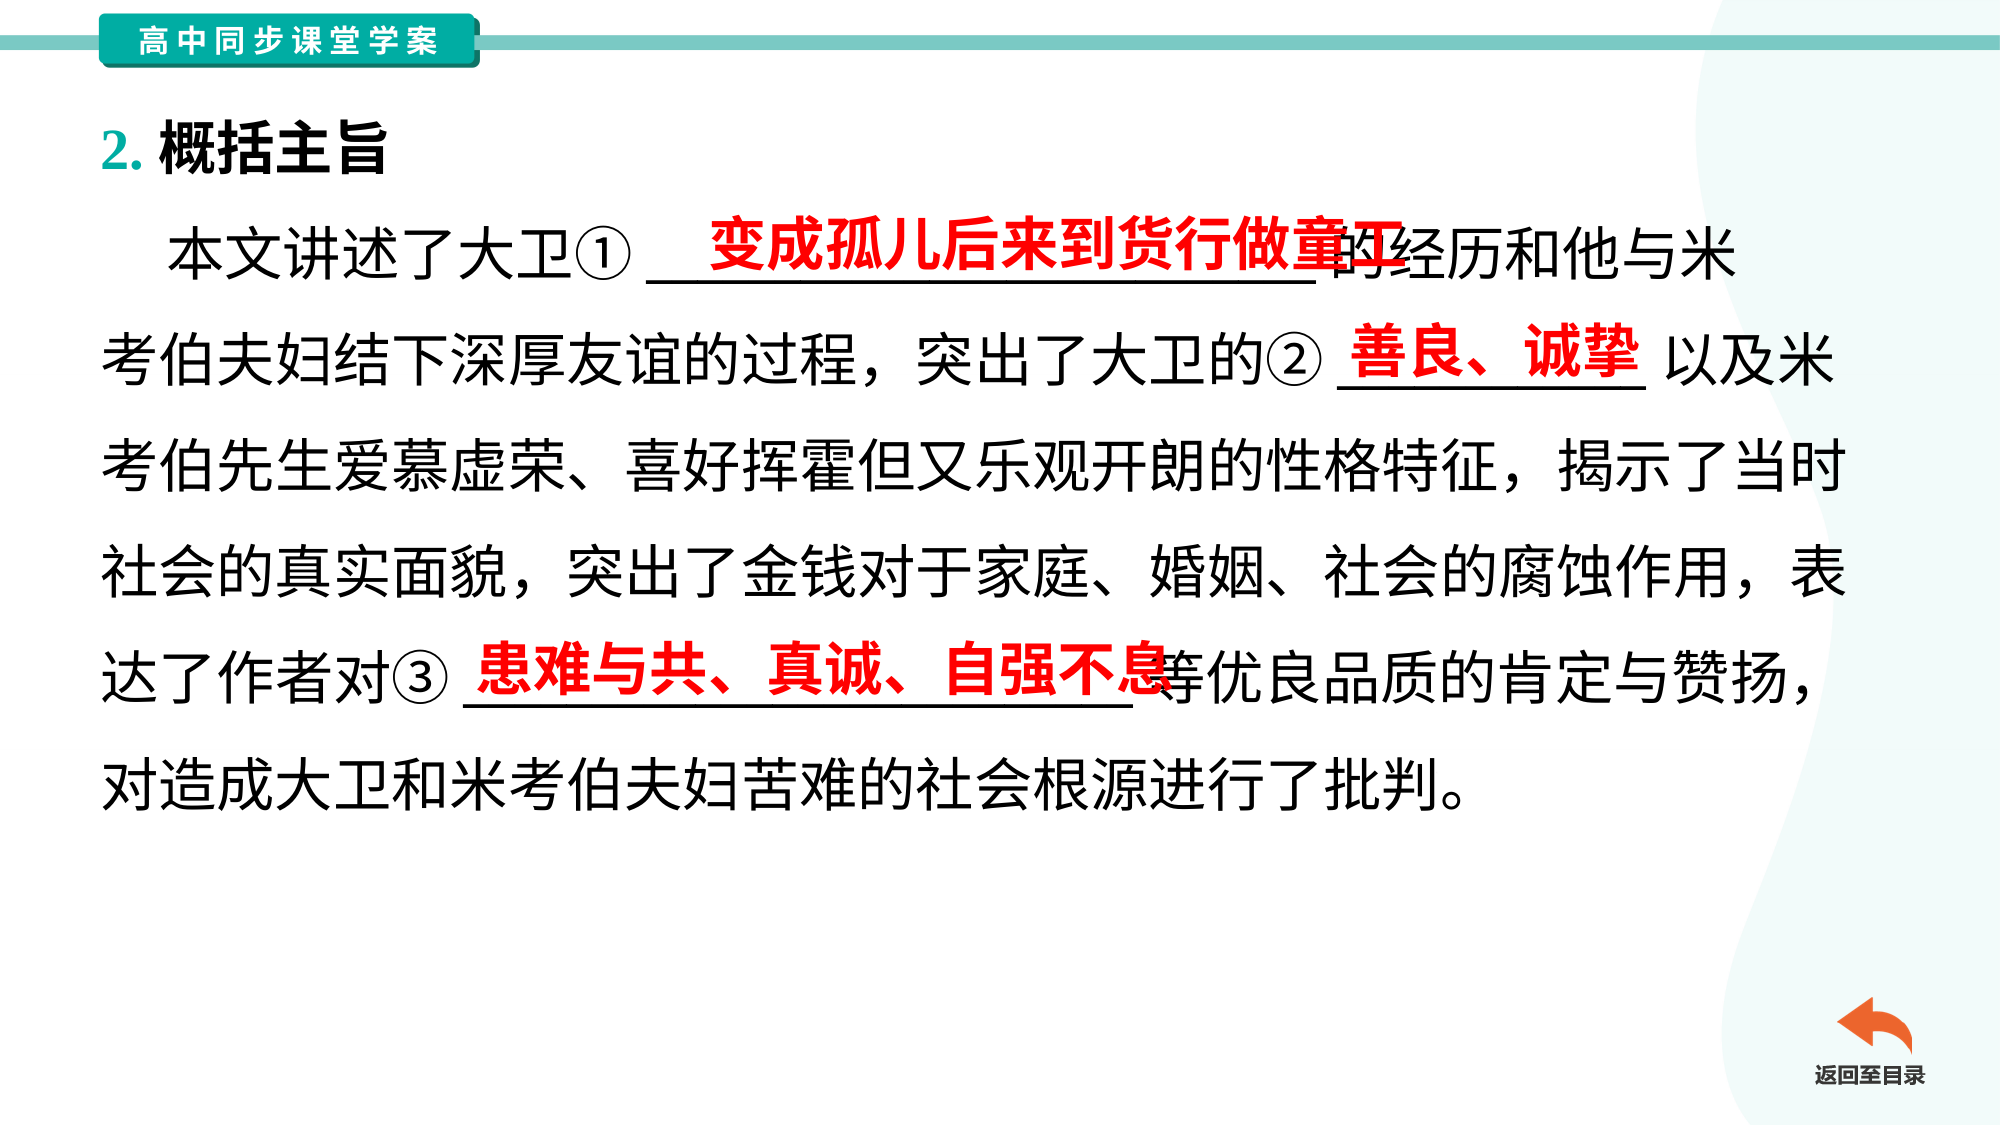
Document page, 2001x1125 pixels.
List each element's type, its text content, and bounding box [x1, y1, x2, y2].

picture [0, 0, 2000, 1125]
text_box 患难与共、真诚、自强不息 [452, 600, 1198, 703]
text_box 2.概括主旨 [100, 76, 1899, 180]
text_box 本文讲述了大卫①__________________________的经历和他与米 考伯夫妇结下深厚友谊的过程，突出了大卫的②____________以及米 考伯先生爱慕虚荣、喜好挥霍但又乐观开朗的性格特征，揭示了当时 社会的真实面貌，突出了金钱对于家庭、婚姻、社会的腐蚀作用，表 达了作者对③__________________________等优良品质的肯定与赞扬， 对造成大卫和米考伯夫妇苦难的社会根源进行了批判。 [100, 180, 1899, 818]
text_box 善良、诚挚 [1327, 281, 1663, 384]
text_box 变成孤儿后来到货行做童工 [685, 175, 1432, 278]
